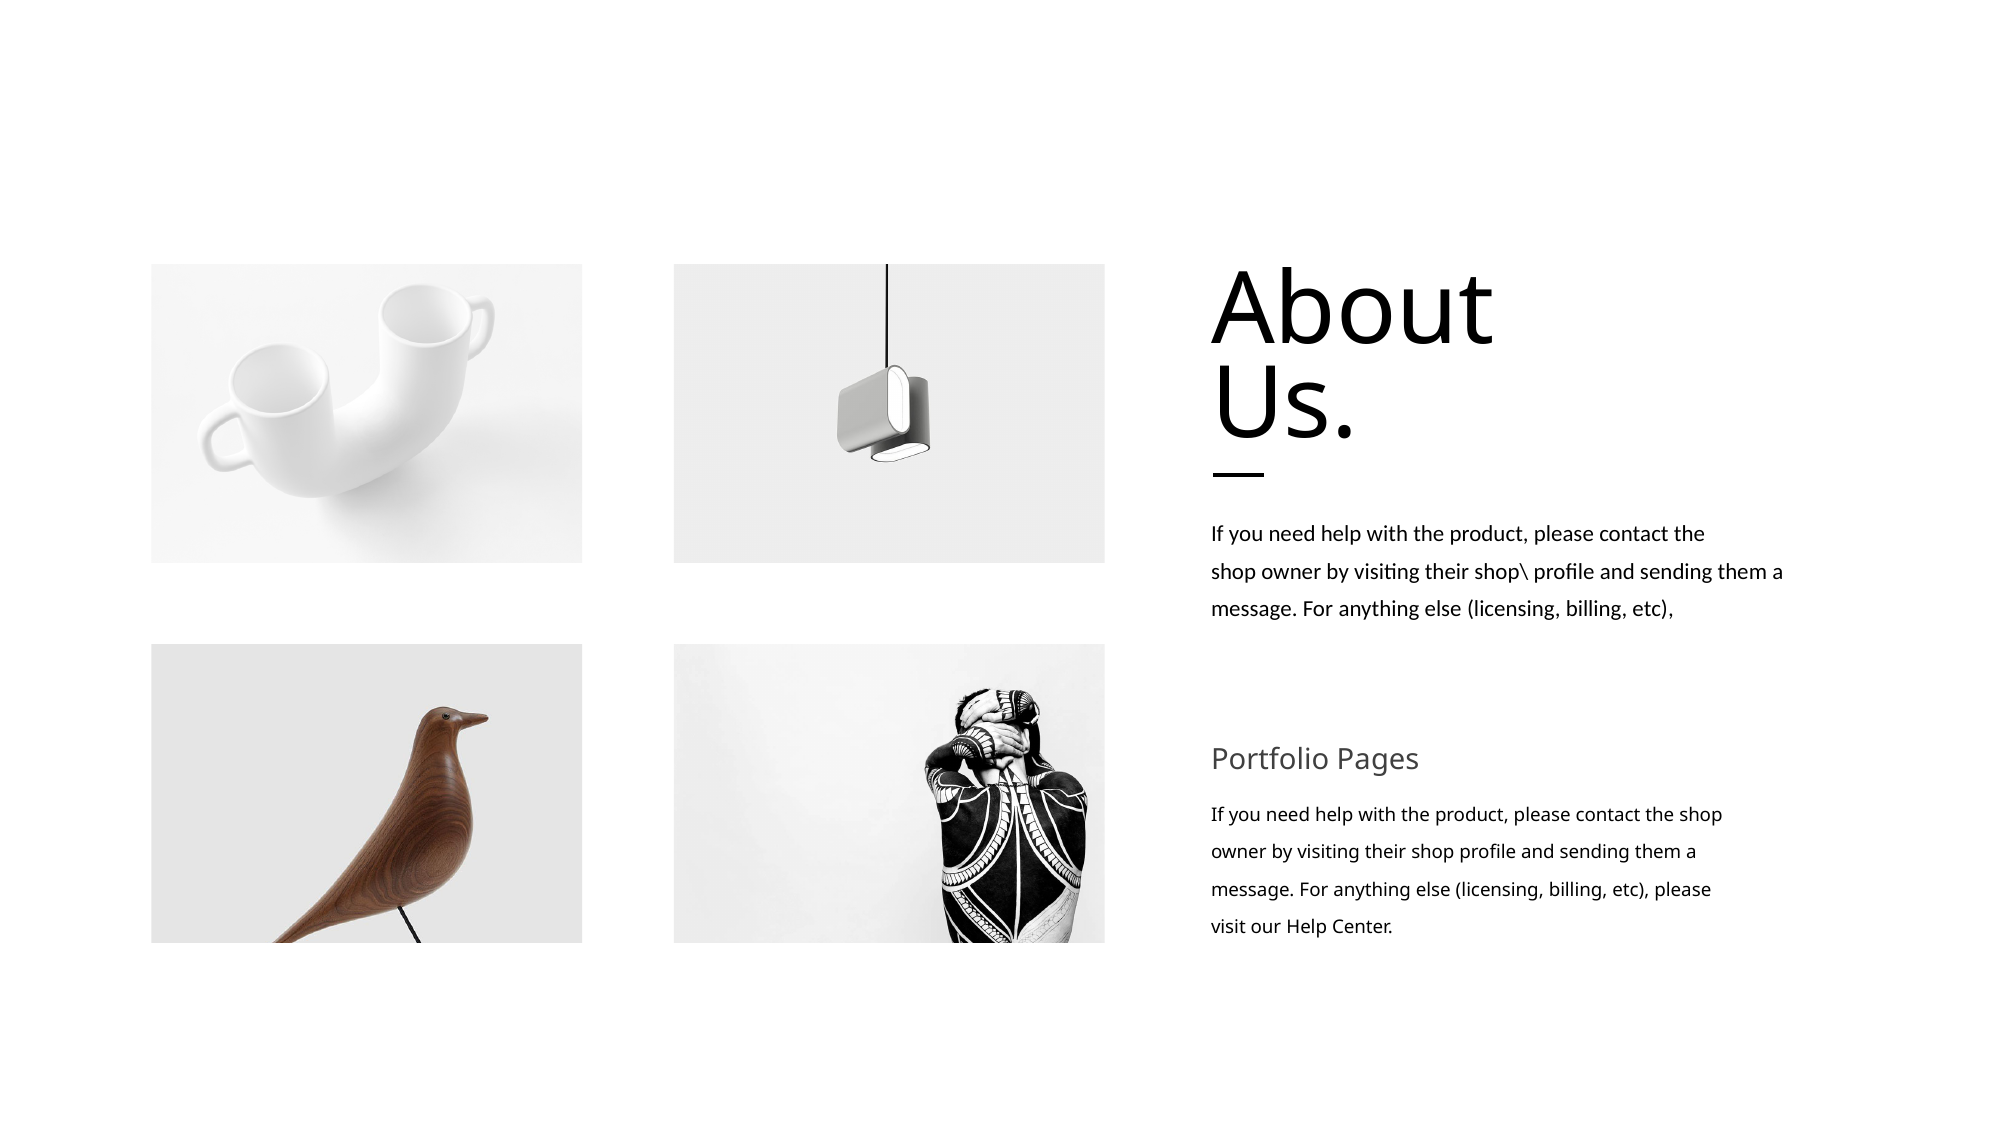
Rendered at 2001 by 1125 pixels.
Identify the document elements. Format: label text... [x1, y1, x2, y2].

text_box If you need help with the product, please contact the shop owner by visiting their shop profile and sending them a message. For anything else (licensing, billing, etc), please visit our Help Center. [1196, 780, 1752, 946]
text_box If you need help with the product, please contact the shop owner by visiting their shop\ profile and sending them a message. For anything else (licensing, billing, etc), [1196, 501, 1808, 629]
picture [151, 264, 583, 563]
text_box Portfolio Pages [1196, 728, 1510, 780]
picture [673, 264, 1105, 563]
picture [151, 644, 583, 943]
text_box About Us. [1196, 262, 1548, 465]
picture [673, 644, 1105, 943]
